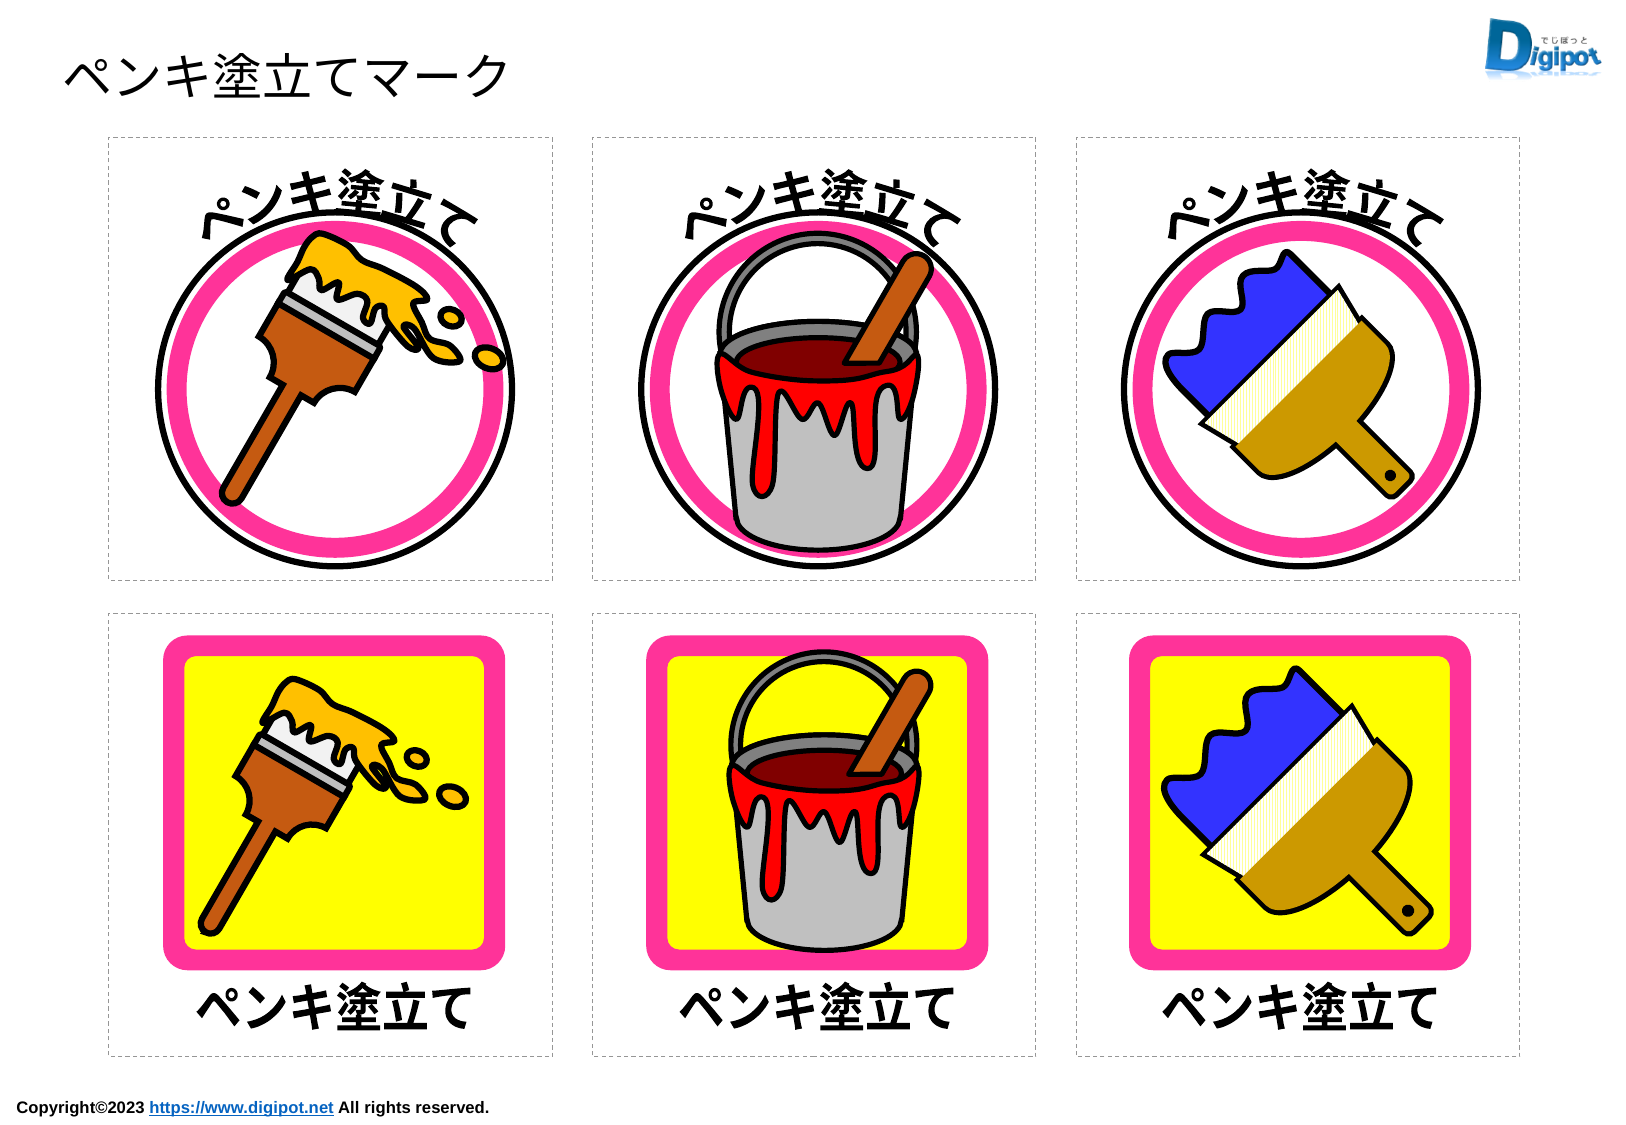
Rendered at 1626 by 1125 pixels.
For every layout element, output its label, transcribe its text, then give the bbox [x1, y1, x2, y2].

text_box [158, 189, 512, 567]
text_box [1123, 189, 1478, 567]
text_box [641, 189, 996, 567]
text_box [163, 635, 506, 1031]
text_box ペンキ塗立てマーク [47, 38, 528, 113]
picture [1485, 18, 1602, 82]
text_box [646, 635, 989, 1031]
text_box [1128, 635, 1472, 1031]
